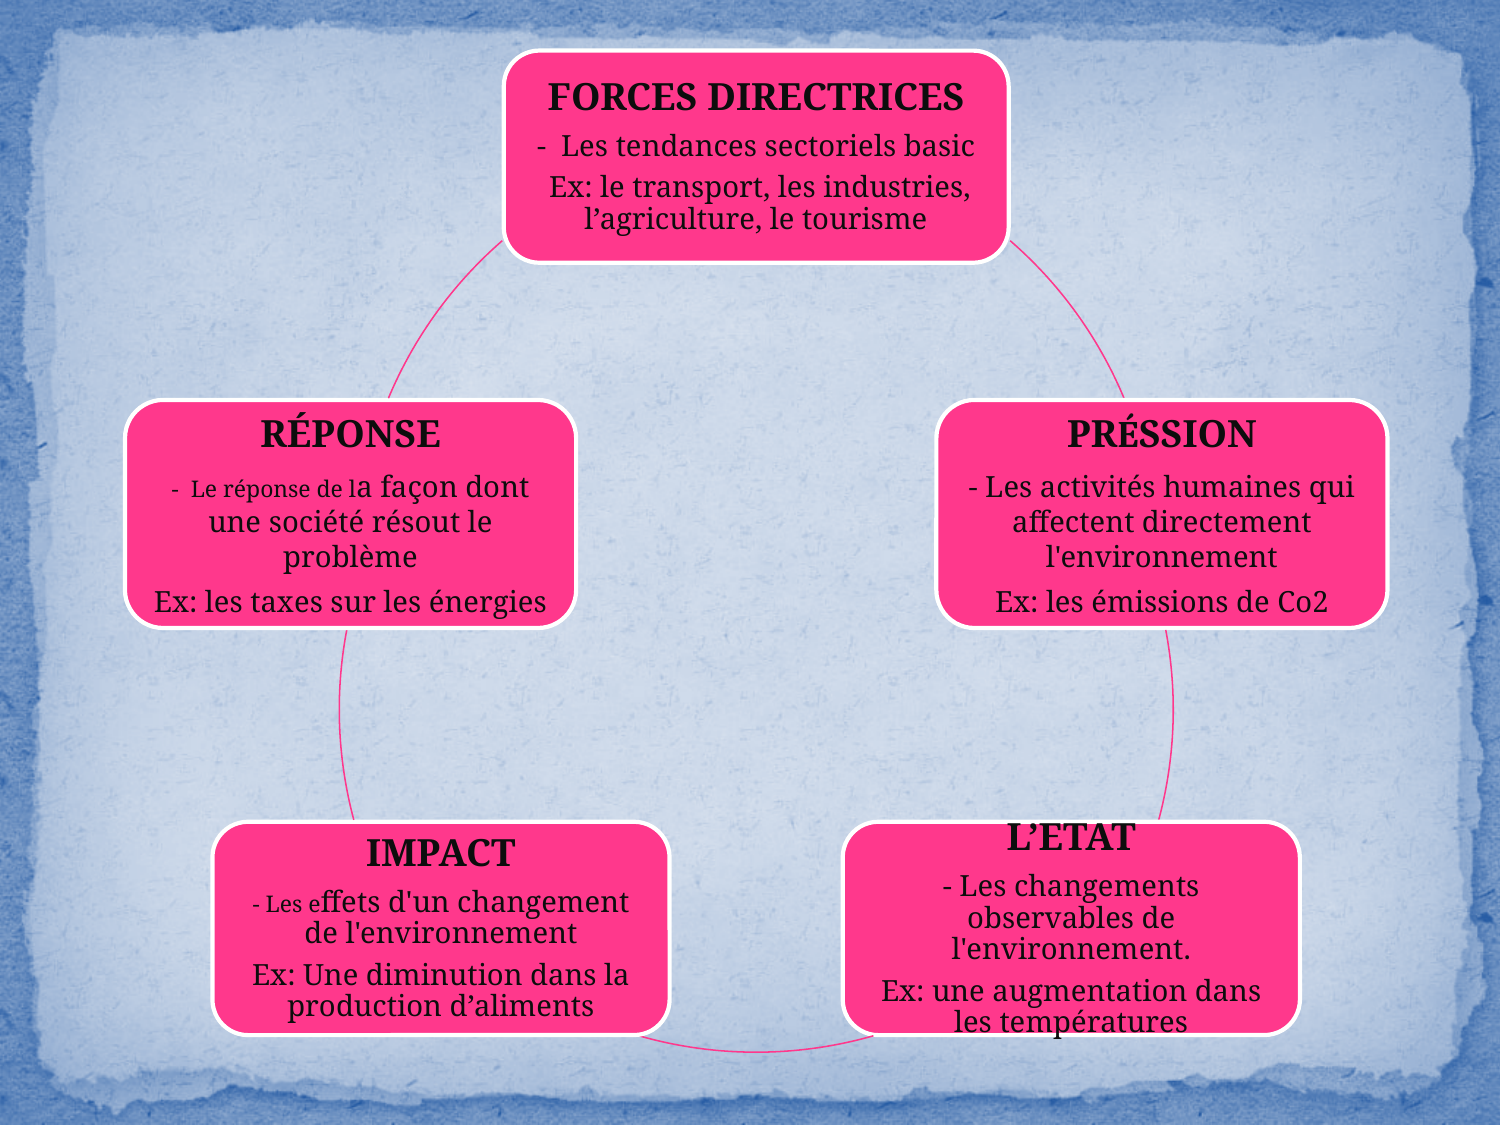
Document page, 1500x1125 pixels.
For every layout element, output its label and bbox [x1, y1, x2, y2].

text_box [49, 49, 1463, 1051]
